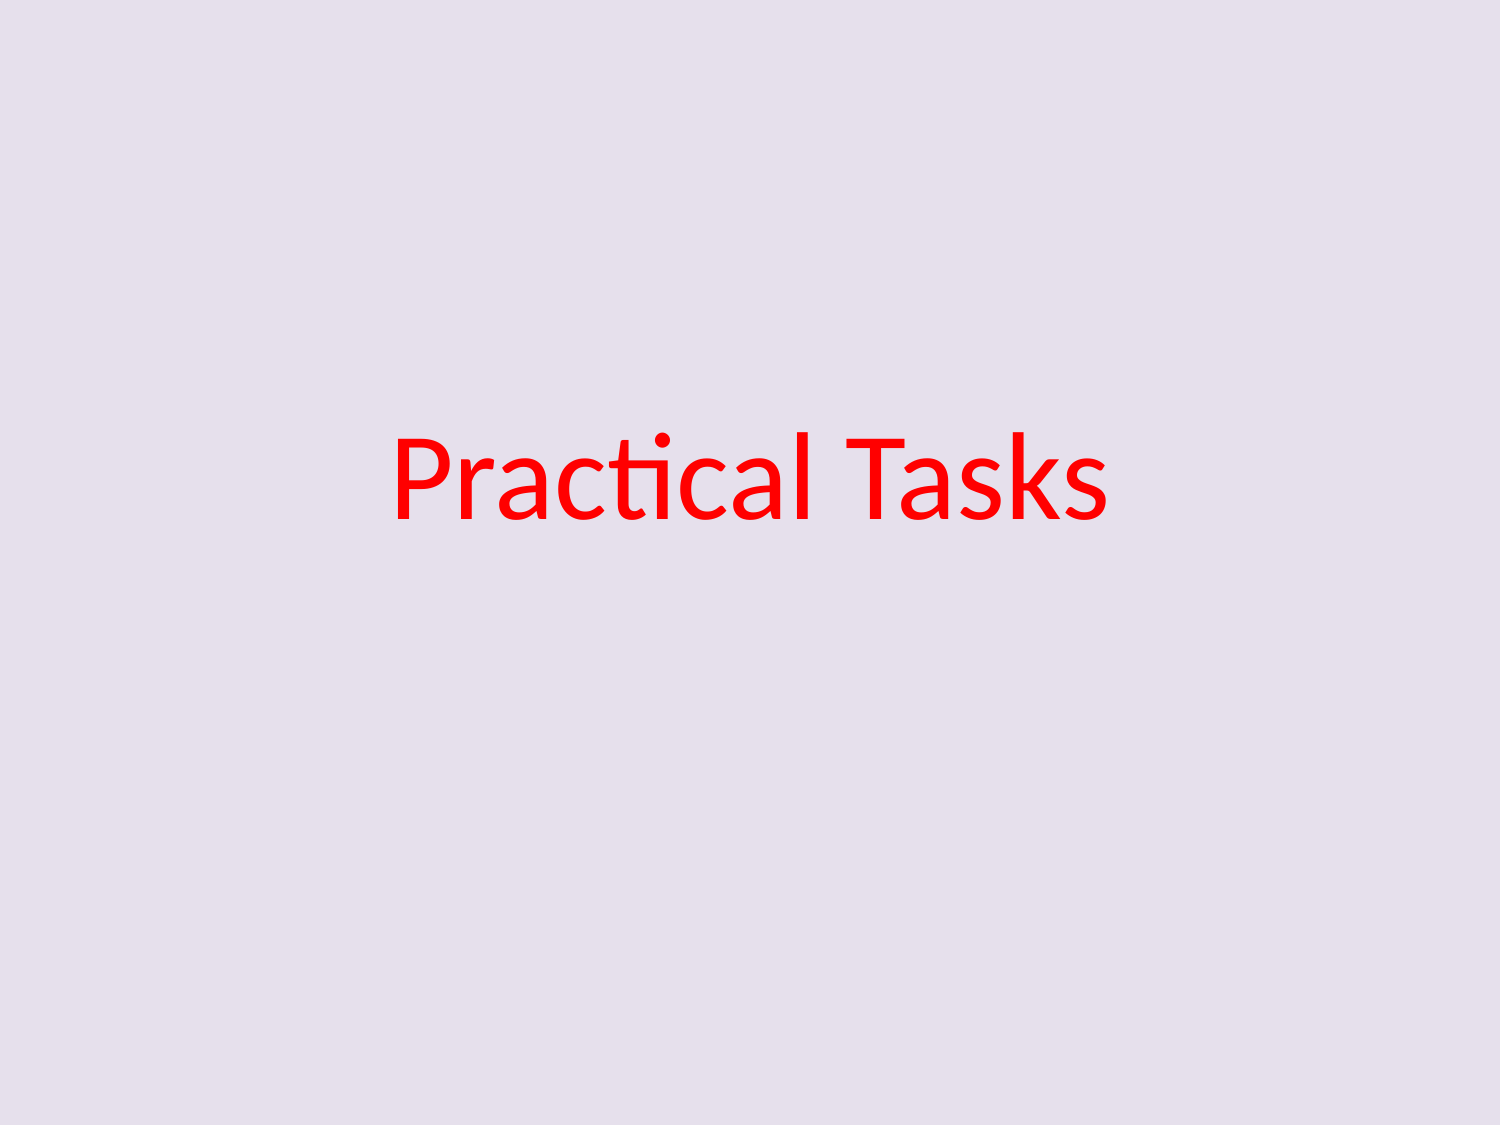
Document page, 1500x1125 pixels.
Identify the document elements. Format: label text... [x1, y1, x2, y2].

title Practical Tasks [112, 349, 1388, 591]
